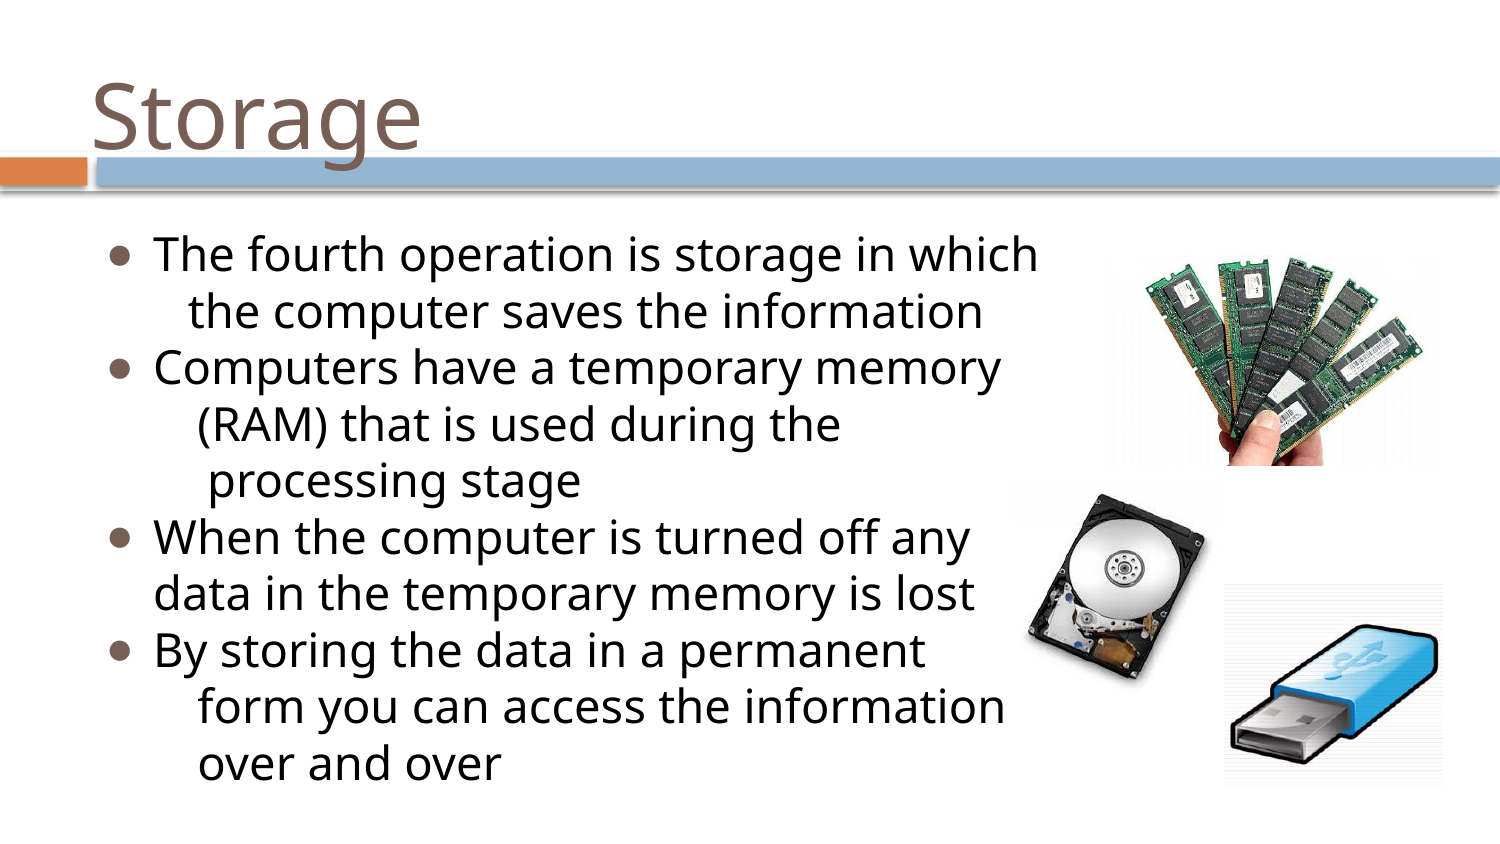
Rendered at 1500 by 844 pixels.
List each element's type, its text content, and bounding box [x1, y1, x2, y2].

title Storage [75, 16, 1276, 183]
picture [1099, 246, 1438, 466]
picture [1012, 483, 1443, 786]
list The fourth operation is storage in which the computer saves the information Computers have a temporary memory (RAM) that is used during the processing stage When the computer is turned off any data in the temporary memory is lost By storing the data in a permanent form you can access the information over and over [75, 209, 1425, 806]
